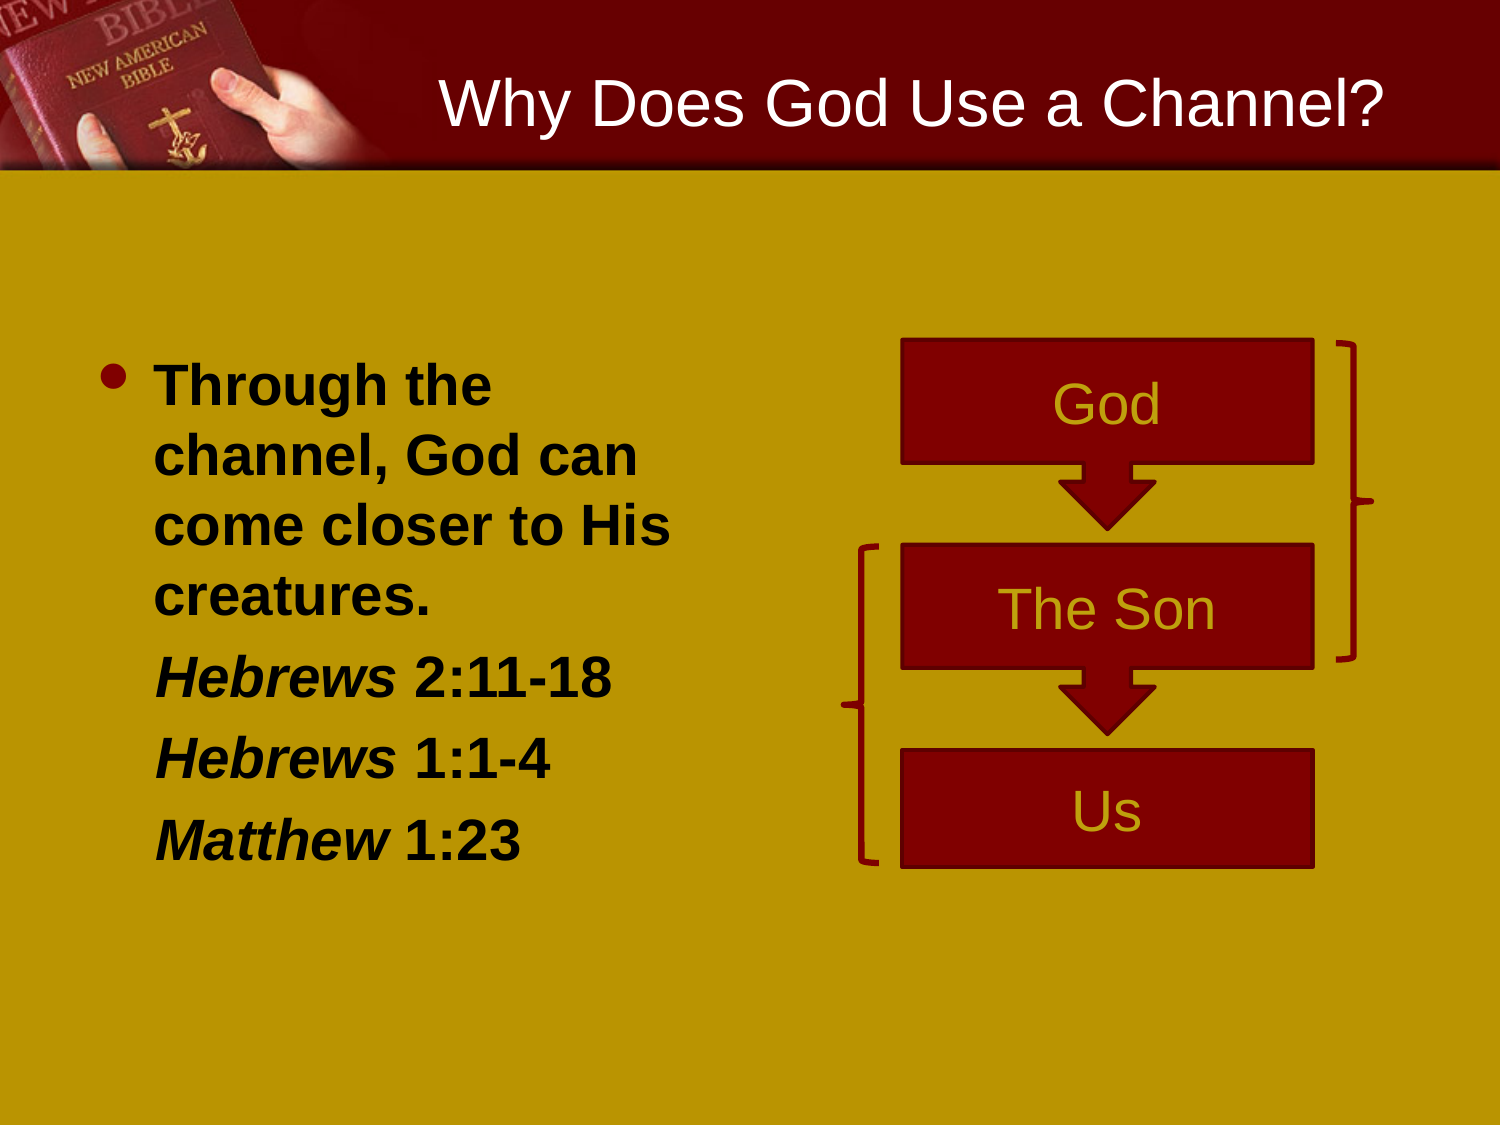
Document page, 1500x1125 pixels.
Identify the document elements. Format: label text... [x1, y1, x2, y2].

text_box God [900, 337, 1315, 532]
title Why Does God Use a Channel? [362, 24, 1463, 176]
text_box The Son [900, 542, 1315, 737]
text_box [1335, 342, 1372, 661]
text_box Us [900, 748, 1315, 869]
text_box [843, 545, 879, 864]
picture [0, 0, 1500, 1125]
list Through the channel, God can come closer to His creatures. Hebrews 2:11-18 Hebrews 1:1-4 Matthew 1:23 [81, 339, 692, 950]
